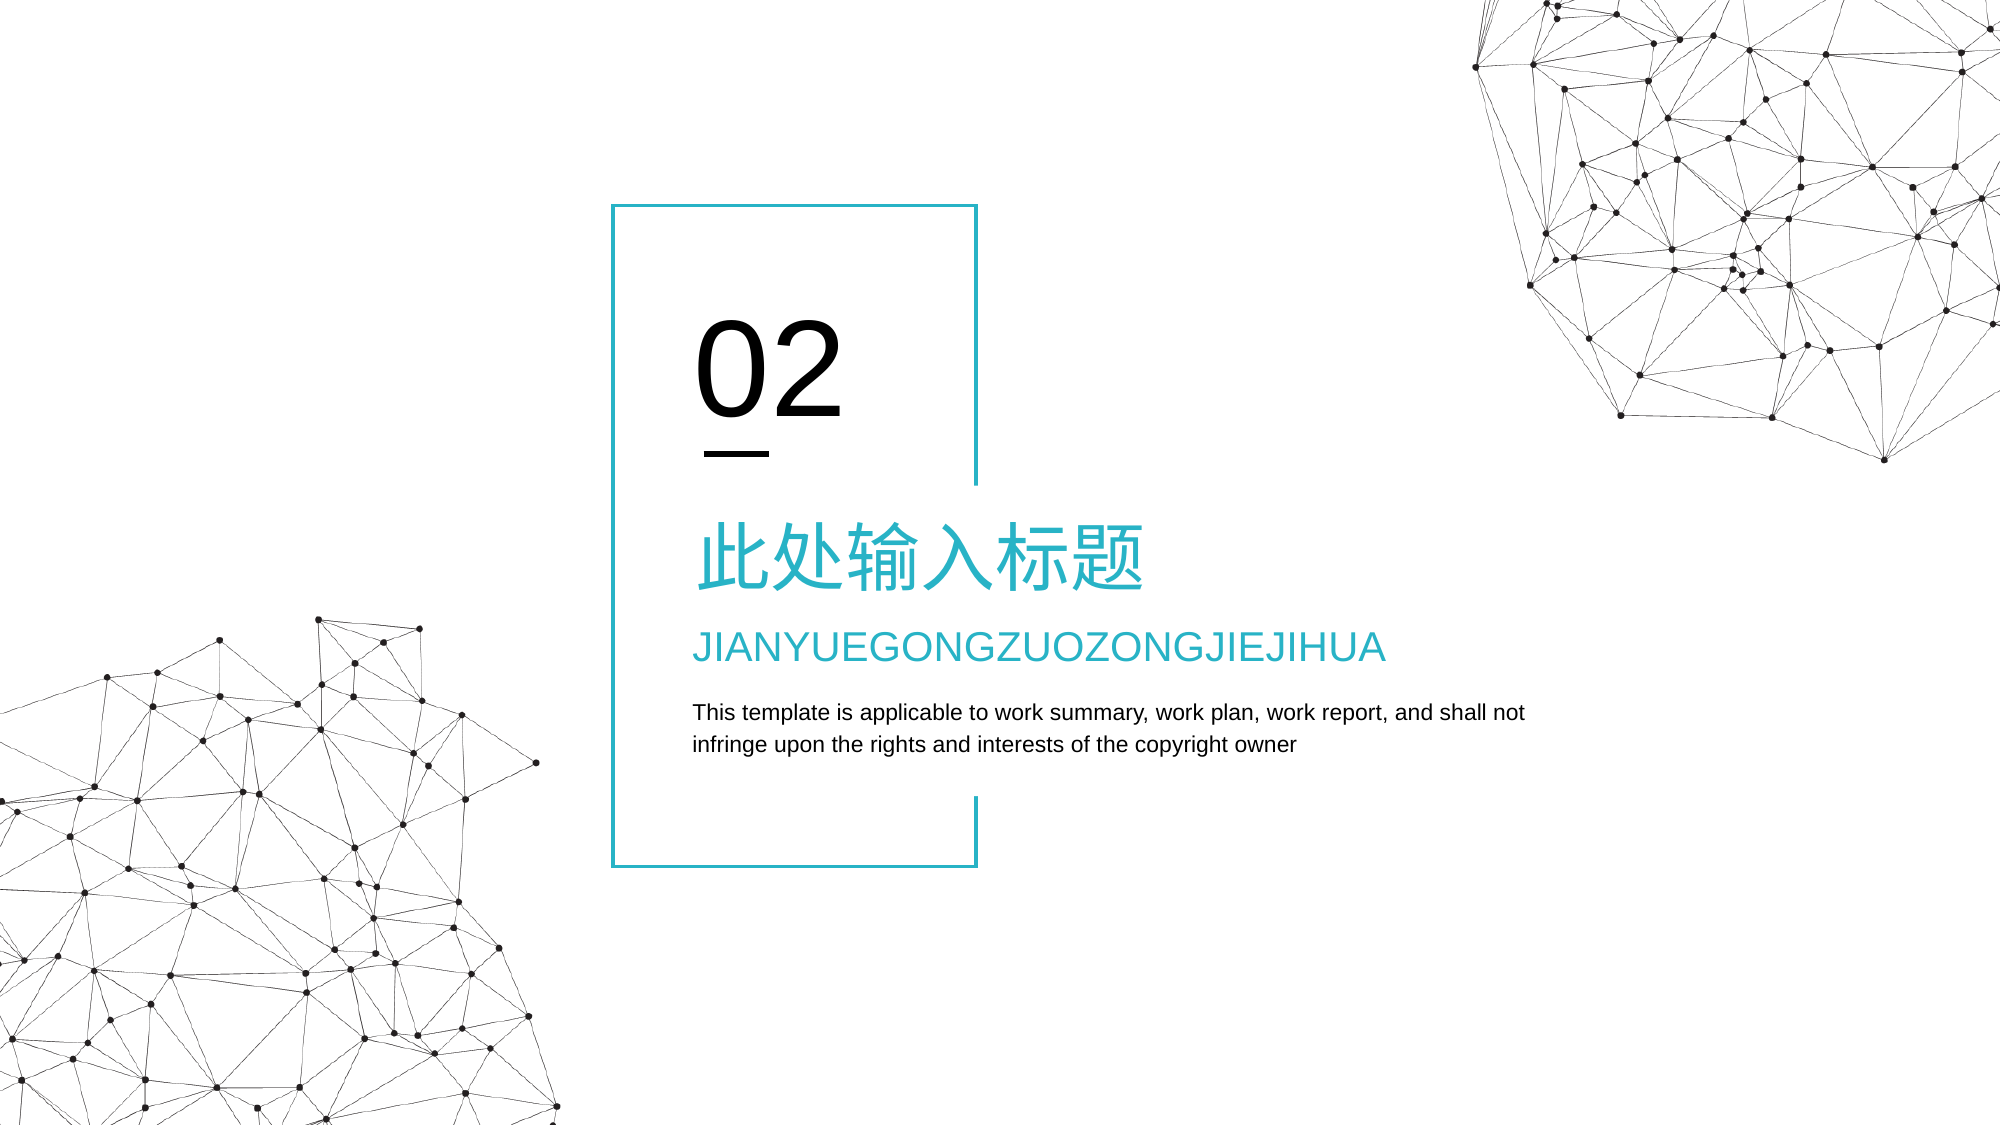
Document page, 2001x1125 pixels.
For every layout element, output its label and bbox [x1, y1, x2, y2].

text_box [613, 205, 1559, 867]
picture [0, 0, 2000, 1125]
